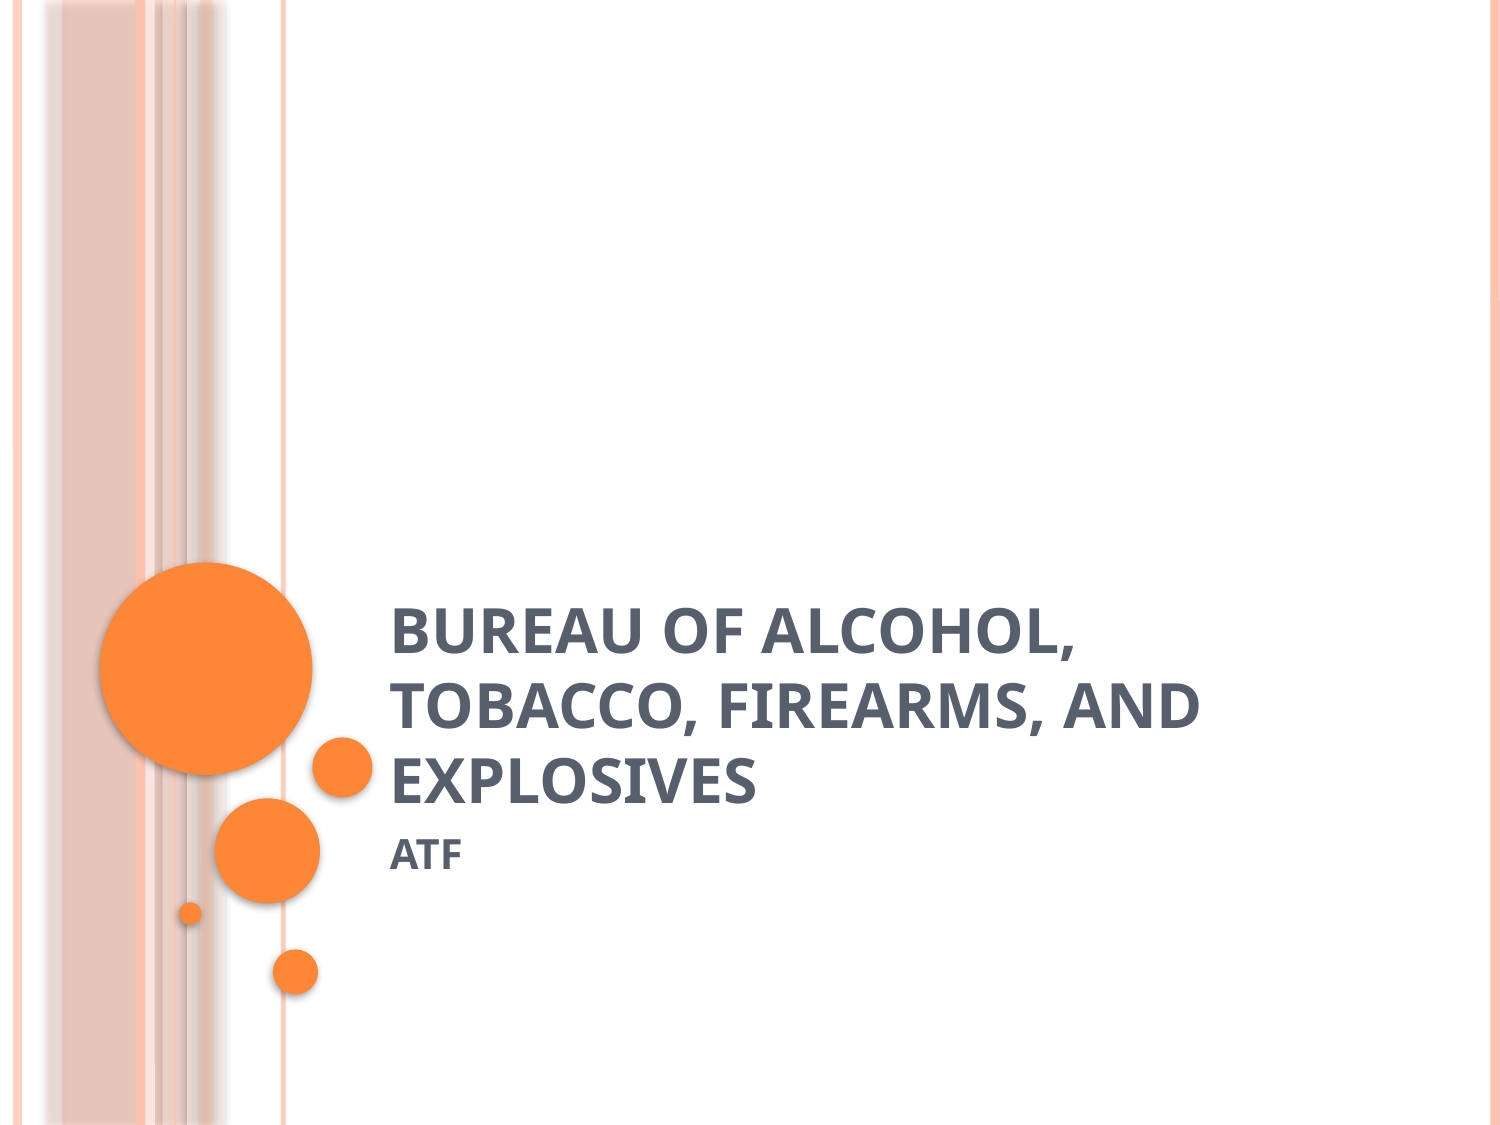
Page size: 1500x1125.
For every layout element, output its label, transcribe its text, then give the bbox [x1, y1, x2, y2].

title Bureau of Alcohol, Tobacco, Firearms, and Explosives [375, 512, 1388, 820]
subtitle ATF [375, 820, 1388, 1046]
